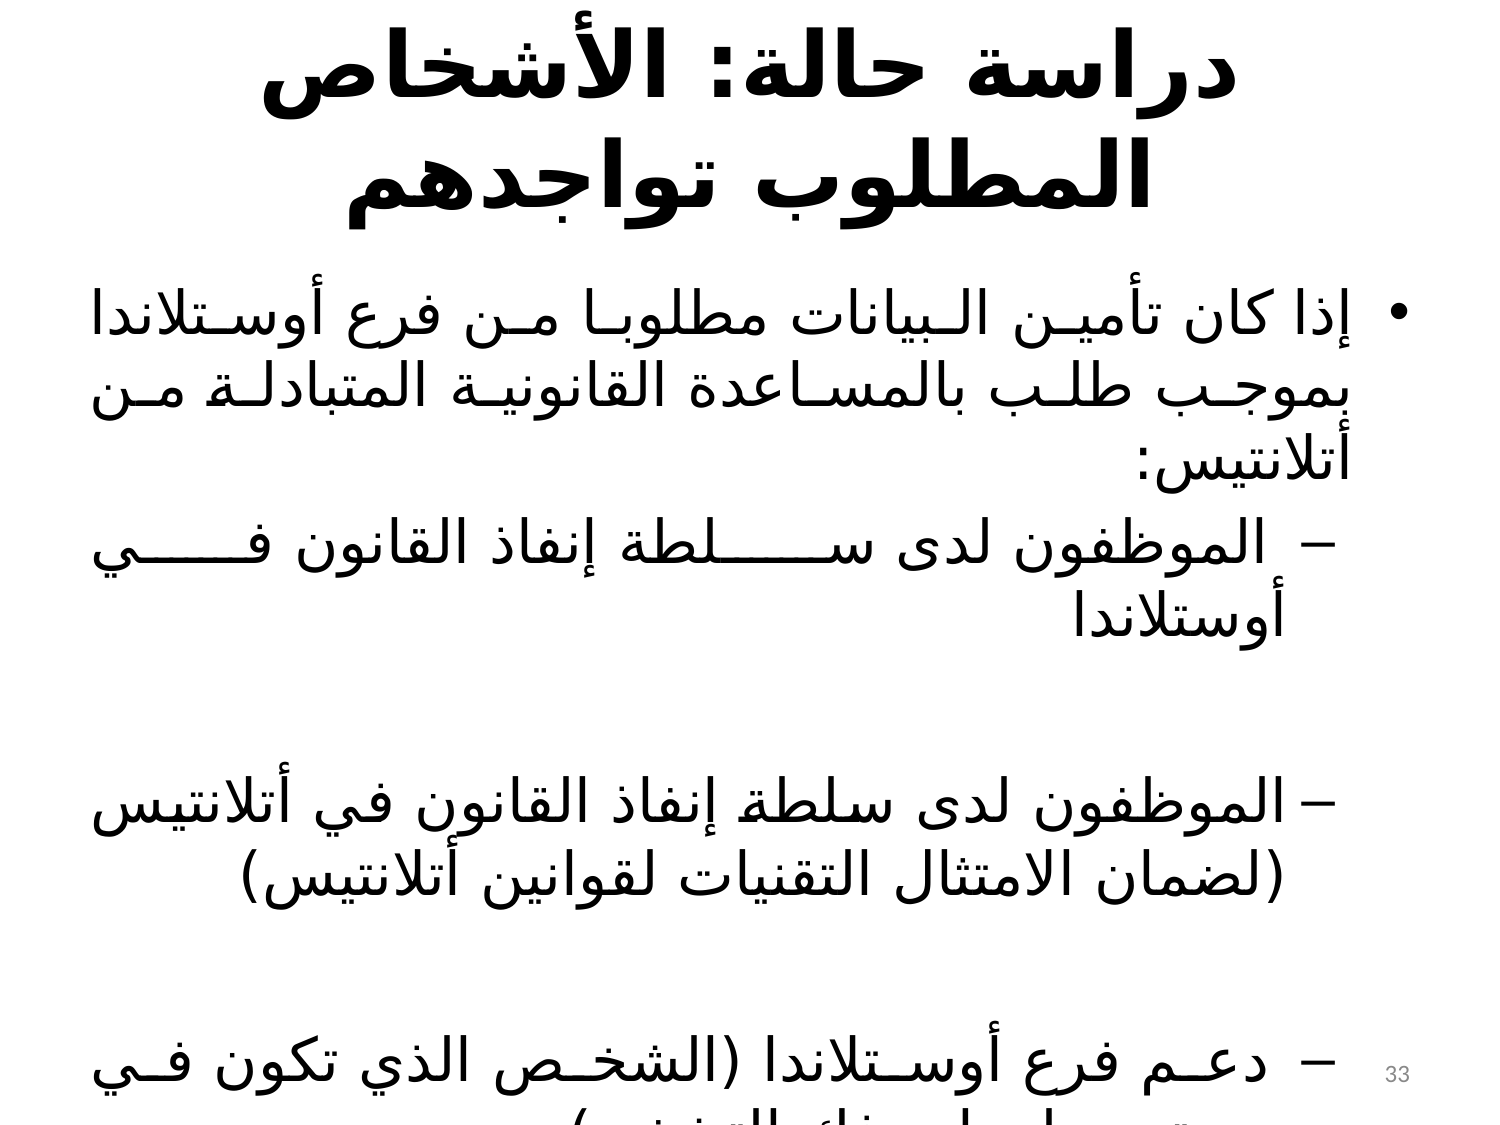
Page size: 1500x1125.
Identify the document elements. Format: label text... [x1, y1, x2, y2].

slide_number 33 [1074, 1042, 1425, 1103]
title دراسة حالة: الأشخاص المطلوب تواجدهم [75, 22, 1425, 210]
list إذا كان تأمين البيانات مطلوبا من فرع أوستلاندا بموجب طلب بالمساعدة القانونية المتبادلة من أتلانتيس: الموظفون لدى سلطة إنفاذ القانون في أوستلاندا الموظفون لدى سلطة إنفاذ القانون في أتلانتيس (لضمان الامتثال التقنيات لقوانين أتلانتيس) دعم فرع أوستلاندا (الشخص الذي تكون في حوزته معلومات فك التشفير) [75, 266, 1425, 1009]
